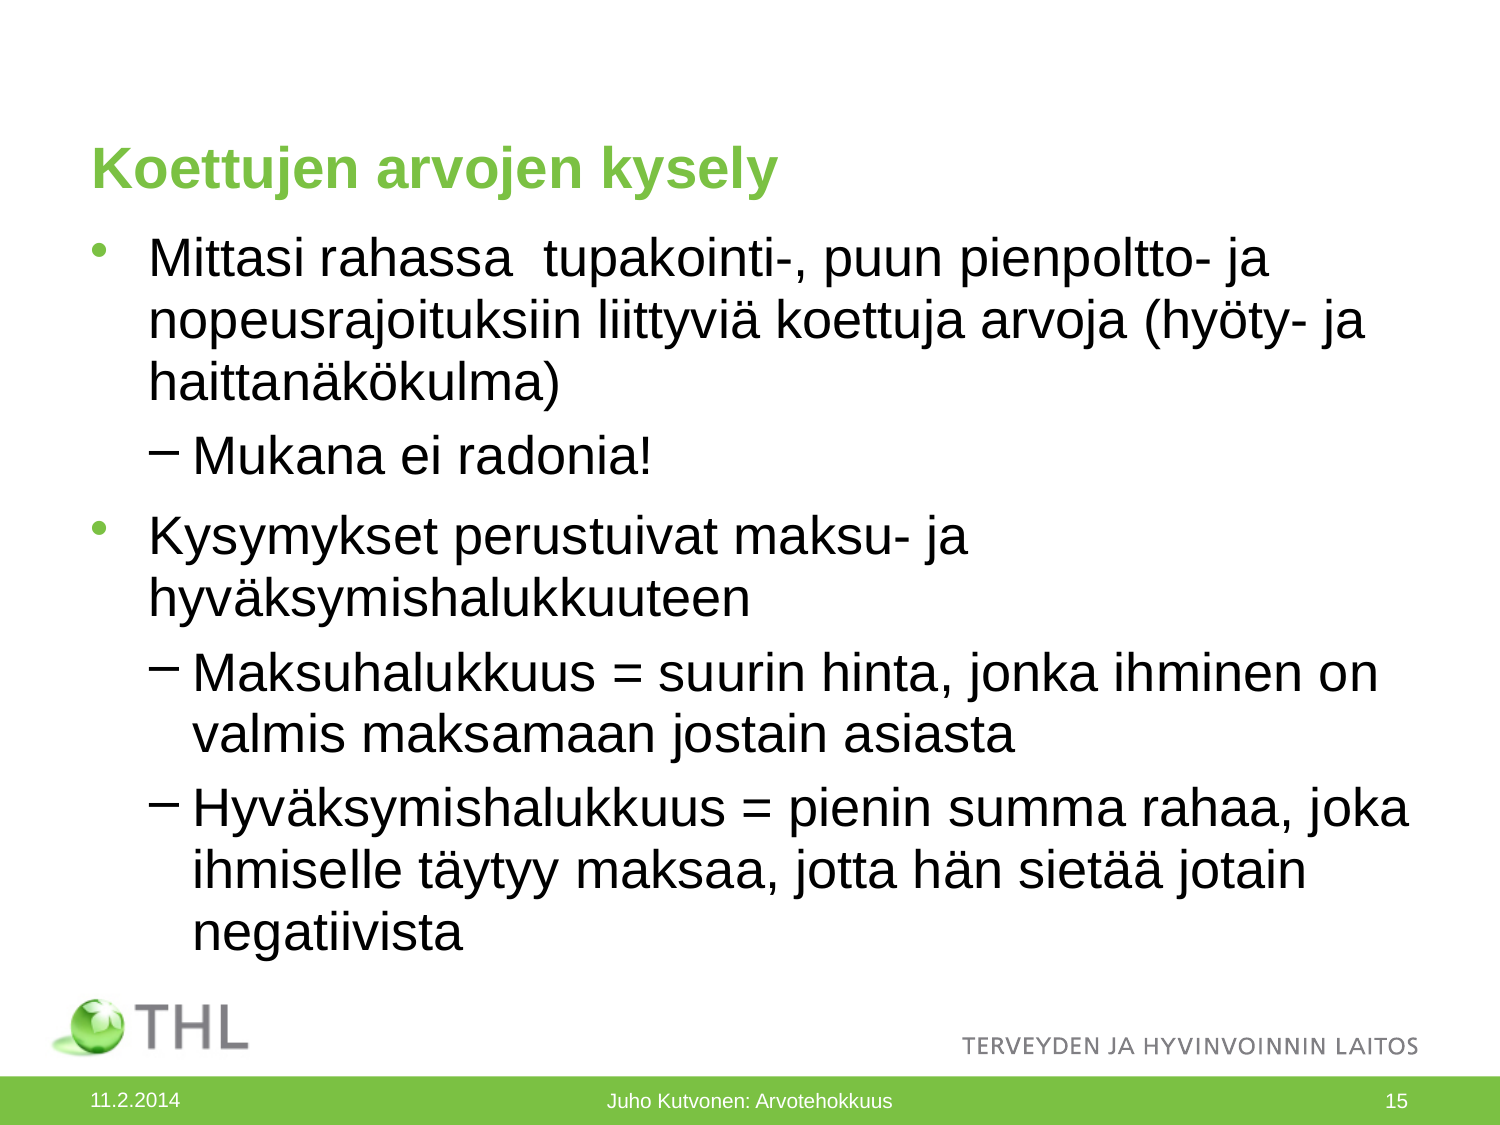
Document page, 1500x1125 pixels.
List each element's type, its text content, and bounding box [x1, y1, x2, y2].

list Mittasi rahassa tupakointi-, puun pienpoltto- ja nopeusrajoituksiin liittyviä koettuja arvoja (hyöty- ja haittanäkökulma) Mukana ei radonia! Kysymykset perustuivat maksu- ja hyväksymishalukkuuteen Maksuhalukkuus = suurin hinta, jonka ihminen on valmis maksamaan jostain asiasta Hyväksymishalukkuus = pienin summa rahaa, joka ihmiselle täytyy maksaa, jotta hän sietää jotain negatiivista [74, 219, 1448, 1006]
footer Juho Kutvonen: Arvotehokkuus [253, 1082, 1245, 1118]
picture [24, 983, 275, 1067]
title Koettujen arvojen kysely [76, 42, 1424, 209]
slide_number 15 [1245, 1082, 1424, 1118]
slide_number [74, 1080, 255, 1118]
